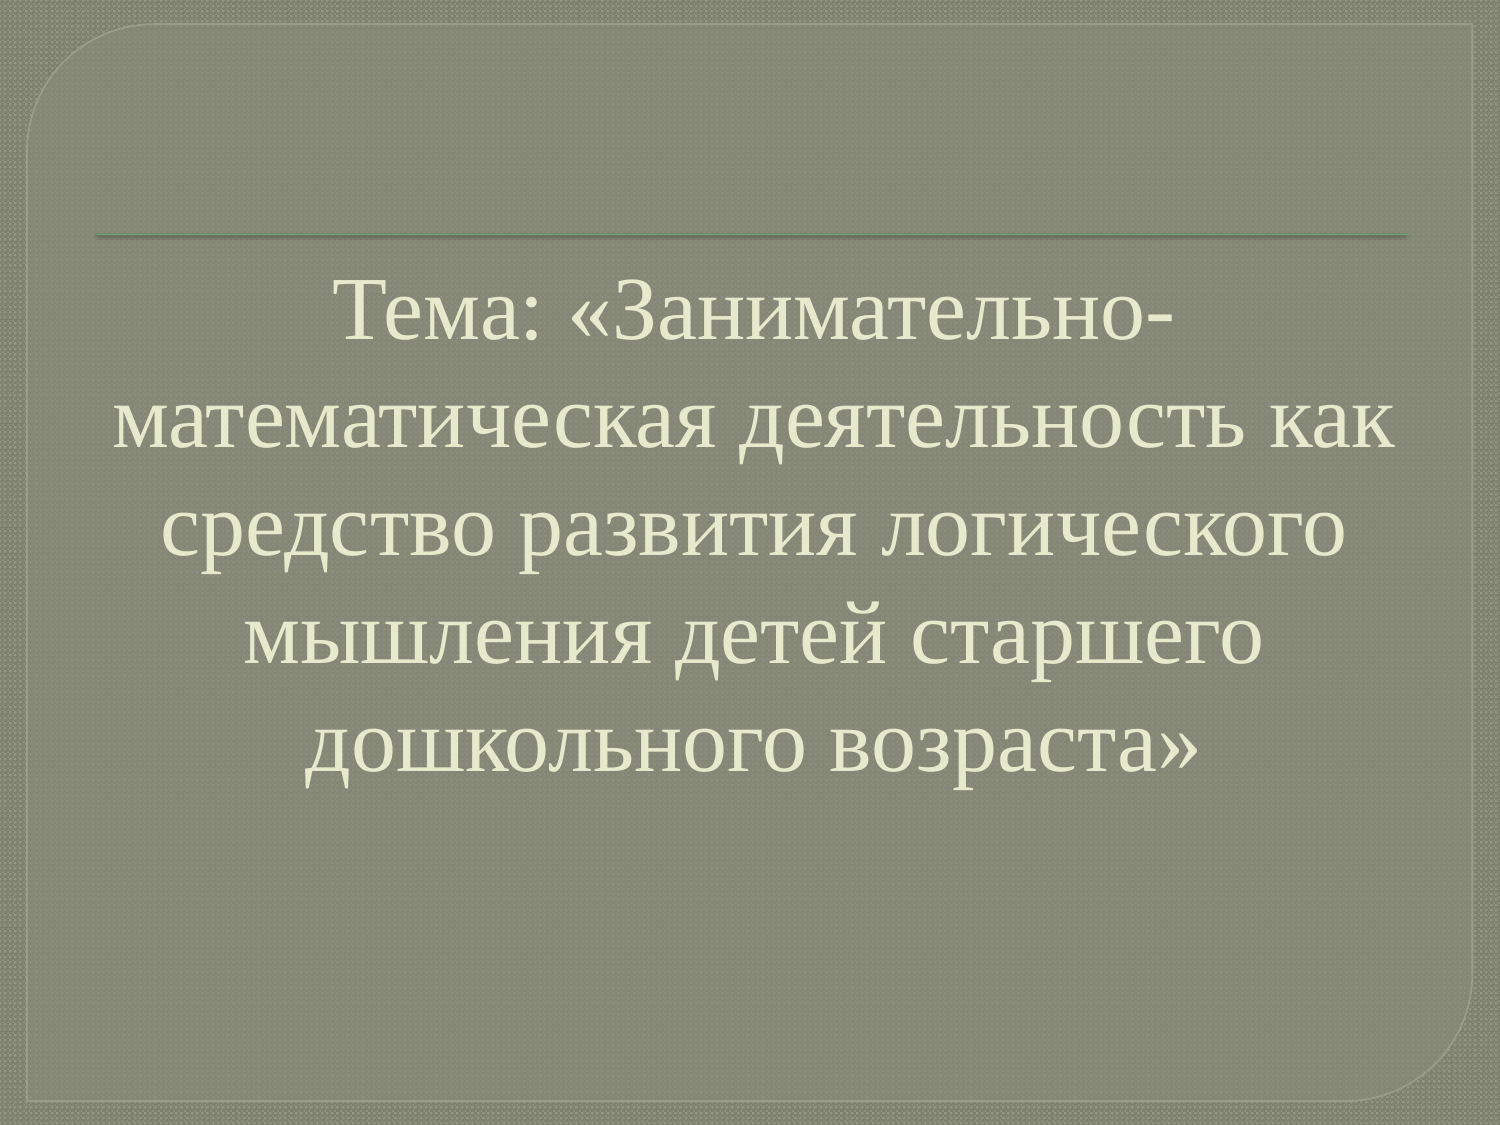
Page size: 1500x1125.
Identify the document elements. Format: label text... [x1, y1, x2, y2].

title Тема: «Занимательно-математическая деятельность как средство развития логического мышления детей старшего дошкольного возраста» [75, 164, 1425, 797]
